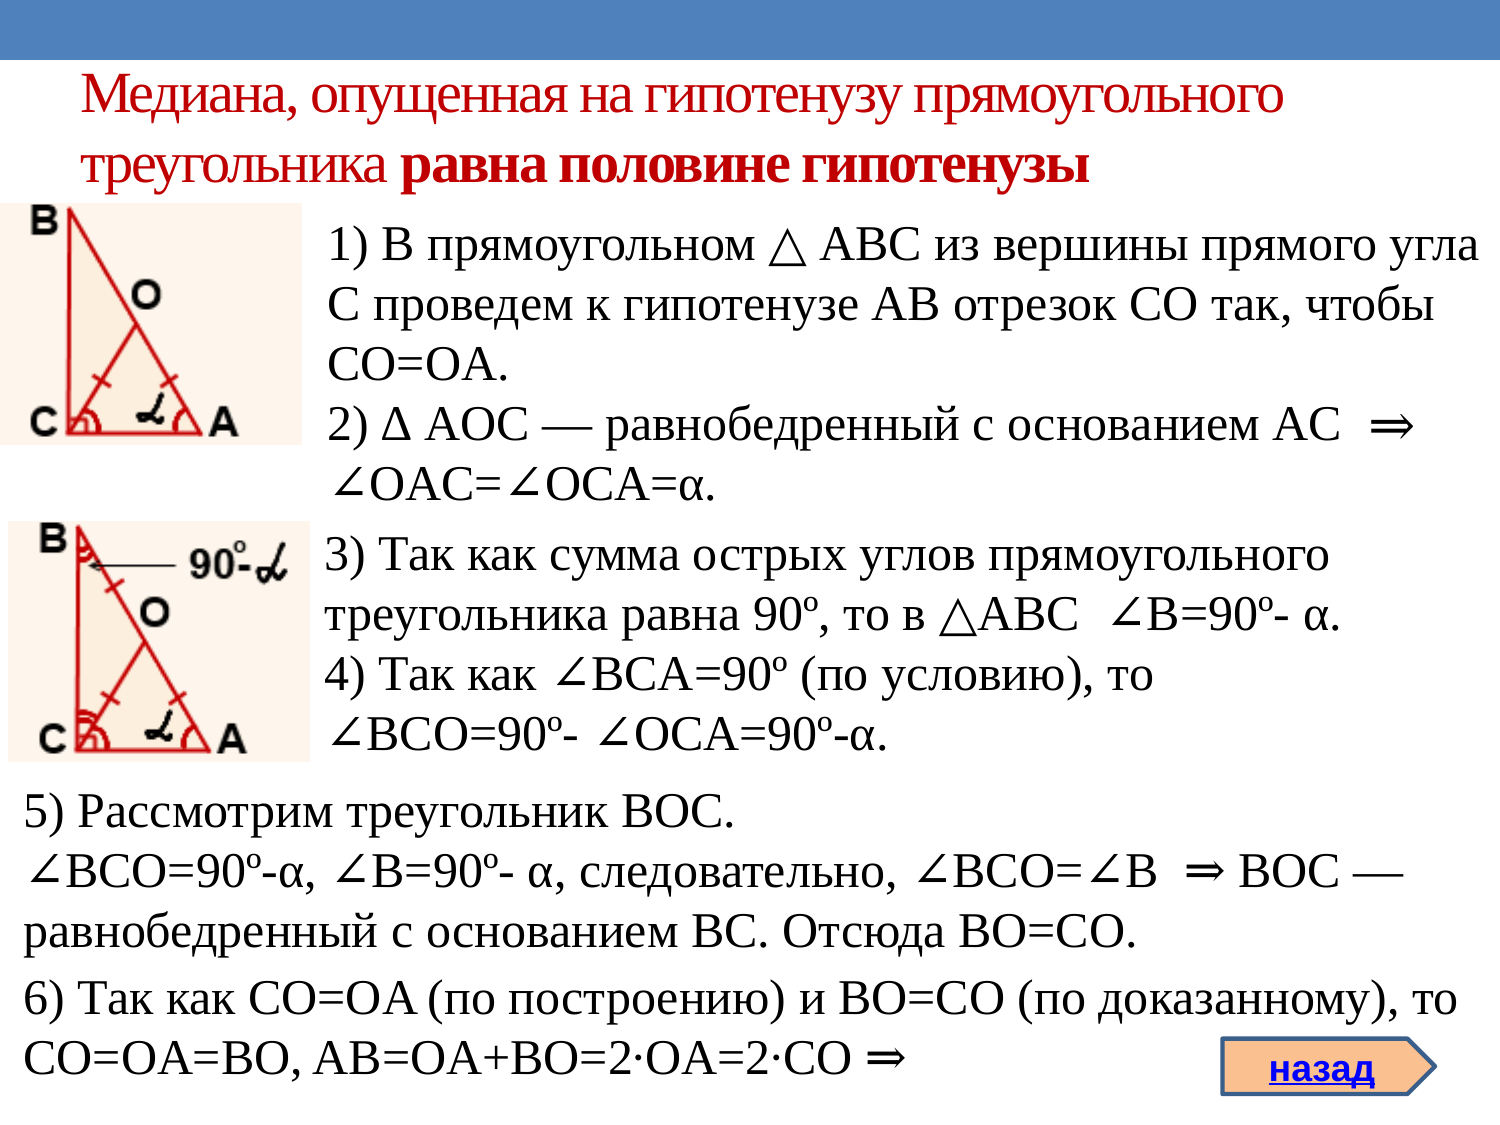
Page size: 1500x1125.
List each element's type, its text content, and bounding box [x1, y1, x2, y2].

text_box назад [1220, 1036, 1438, 1097]
picture [8, 520, 311, 763]
title Медиана, опущенная на гипотенузу прямоугольного треугольника равна половине гипотенузы [64, 42, 1415, 206]
text_box 1) В прямоугольном △ АВС из вершины прямого угла С проведем к гипотенузе AB отрезок CO так, чтобы CO=OA. 2) ∆ AOC — равнобедренный с основанием AC ⇒ ∠OAC=∠OCA=α. [312, 203, 1500, 519]
picture [0, 203, 302, 445]
text_box 5) Рассмотрим треугольник BOC. ∠BCO=90º-α, ∠B=90º- α, следовательно, ∠BCO=∠B ⇒ BOC — равнобедренный с основанием BC. Отсюда BO=CO. [8, 770, 1500, 965]
text_box 3) Так как сумма острых углов прямоугольного треугольника равна 90º, то в △АВС ∠B=90º- α. 4) Так как ∠BCA=90º (по условию), то ∠BCO=90º- ∠OCA=90º-α. [310, 512, 1498, 768]
